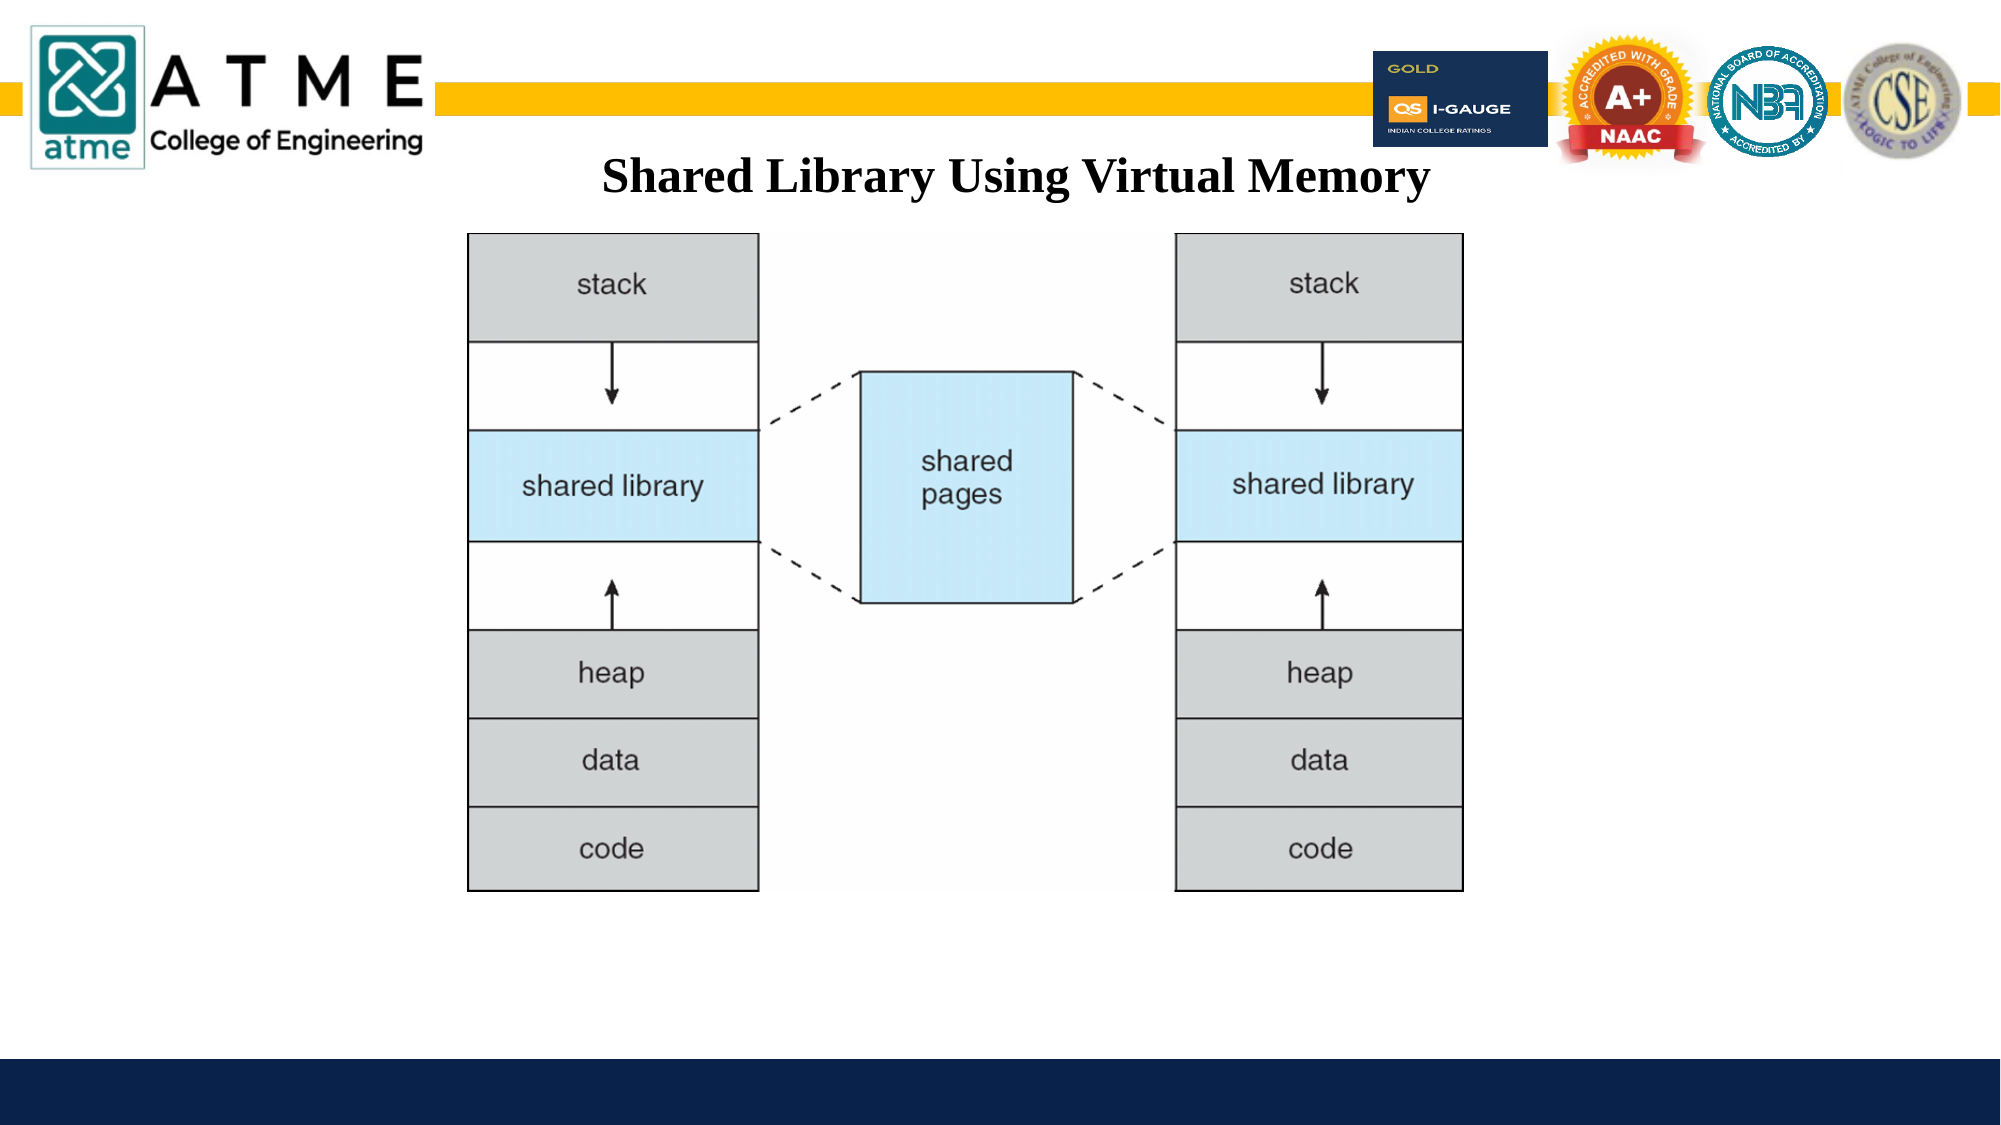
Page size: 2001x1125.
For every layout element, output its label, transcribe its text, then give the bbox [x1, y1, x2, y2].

picture [467, 233, 1464, 892]
picture [22, 15, 435, 178]
picture [1373, 20, 1828, 134]
picture [1840, 26, 1968, 176]
title Shared Library Using Virtual Memory [586, 134, 1828, 230]
picture [0, 1059, 2001, 1125]
